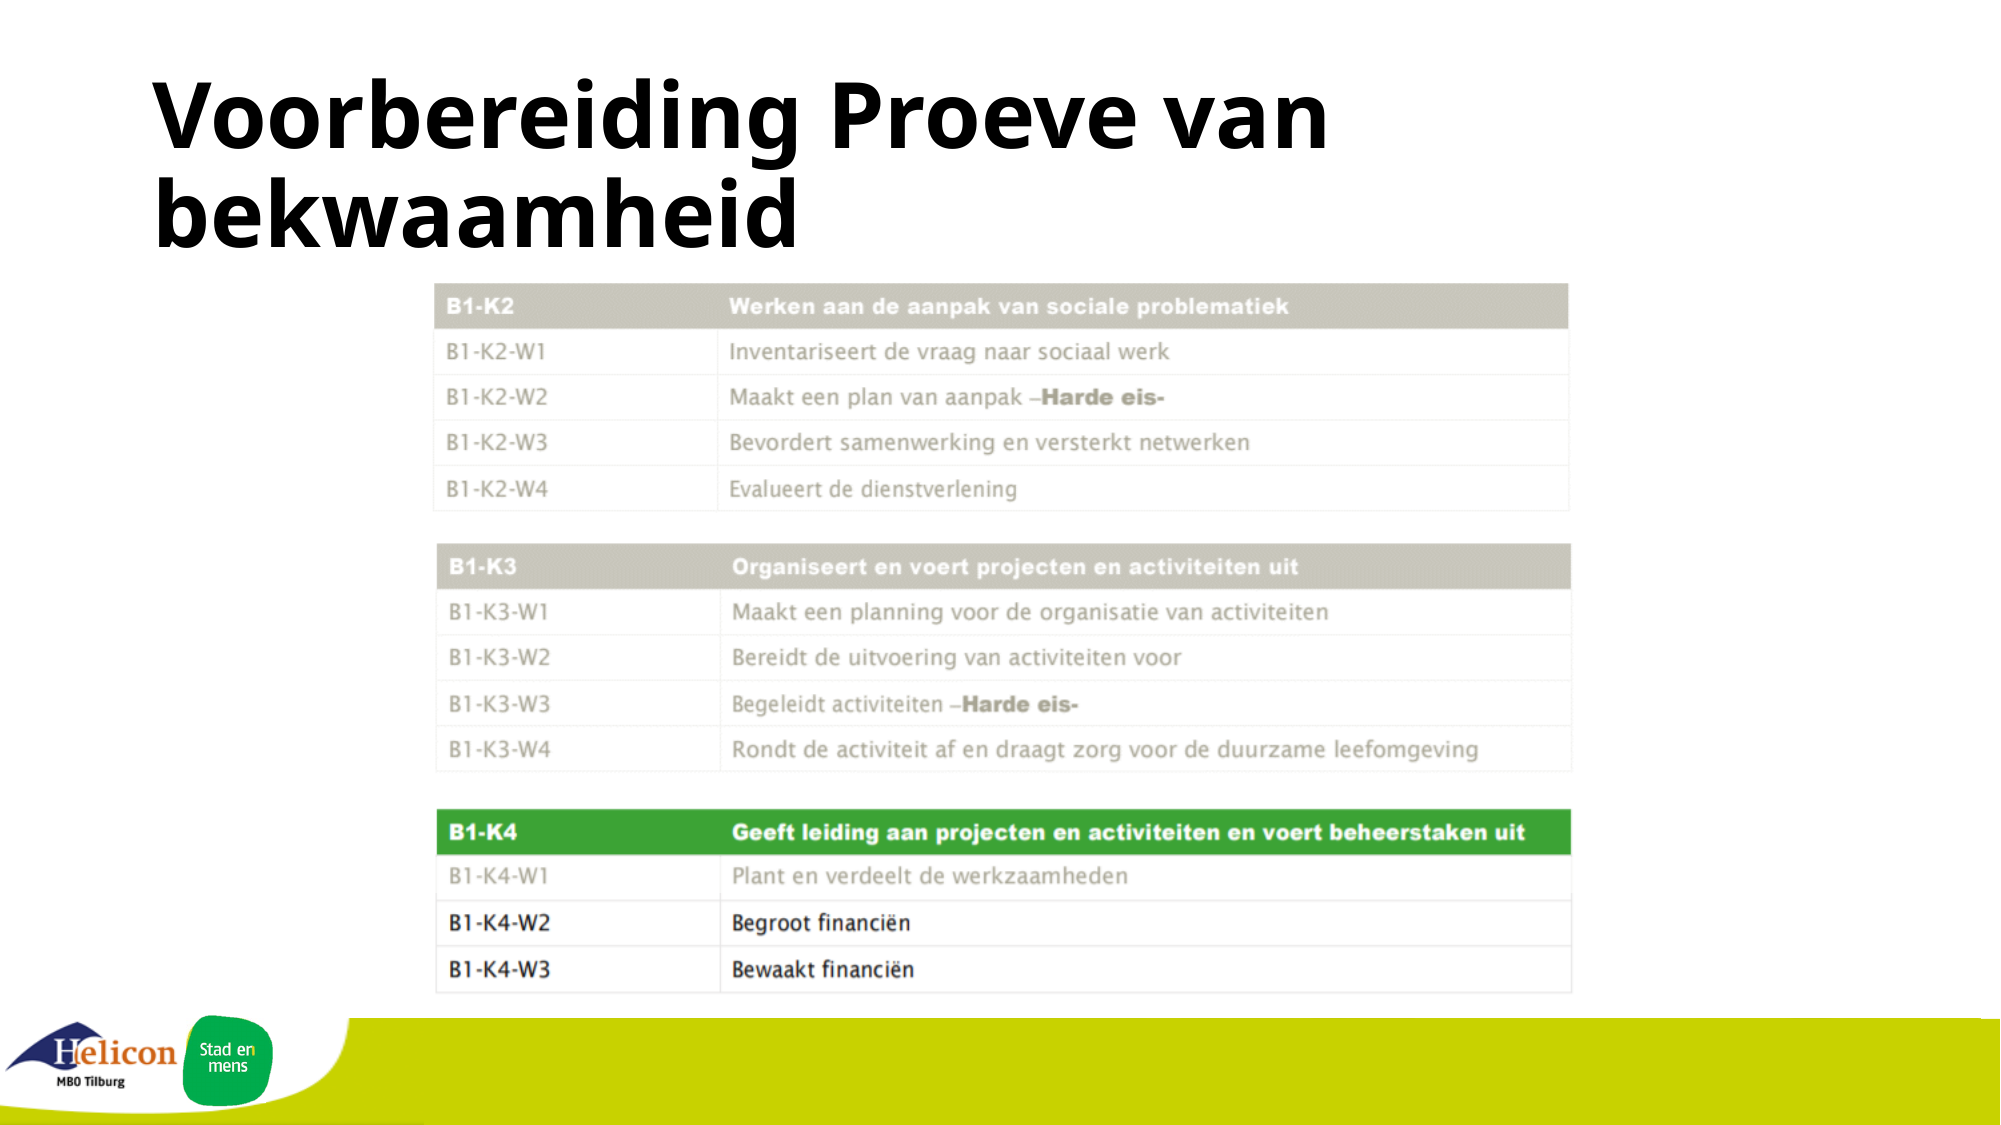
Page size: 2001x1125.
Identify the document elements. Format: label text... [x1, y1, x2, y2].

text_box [421, 266, 1579, 1013]
title Voorbereiding Proeve van bekwaamheid [137, 59, 1863, 278]
picture [0, 1013, 424, 1125]
